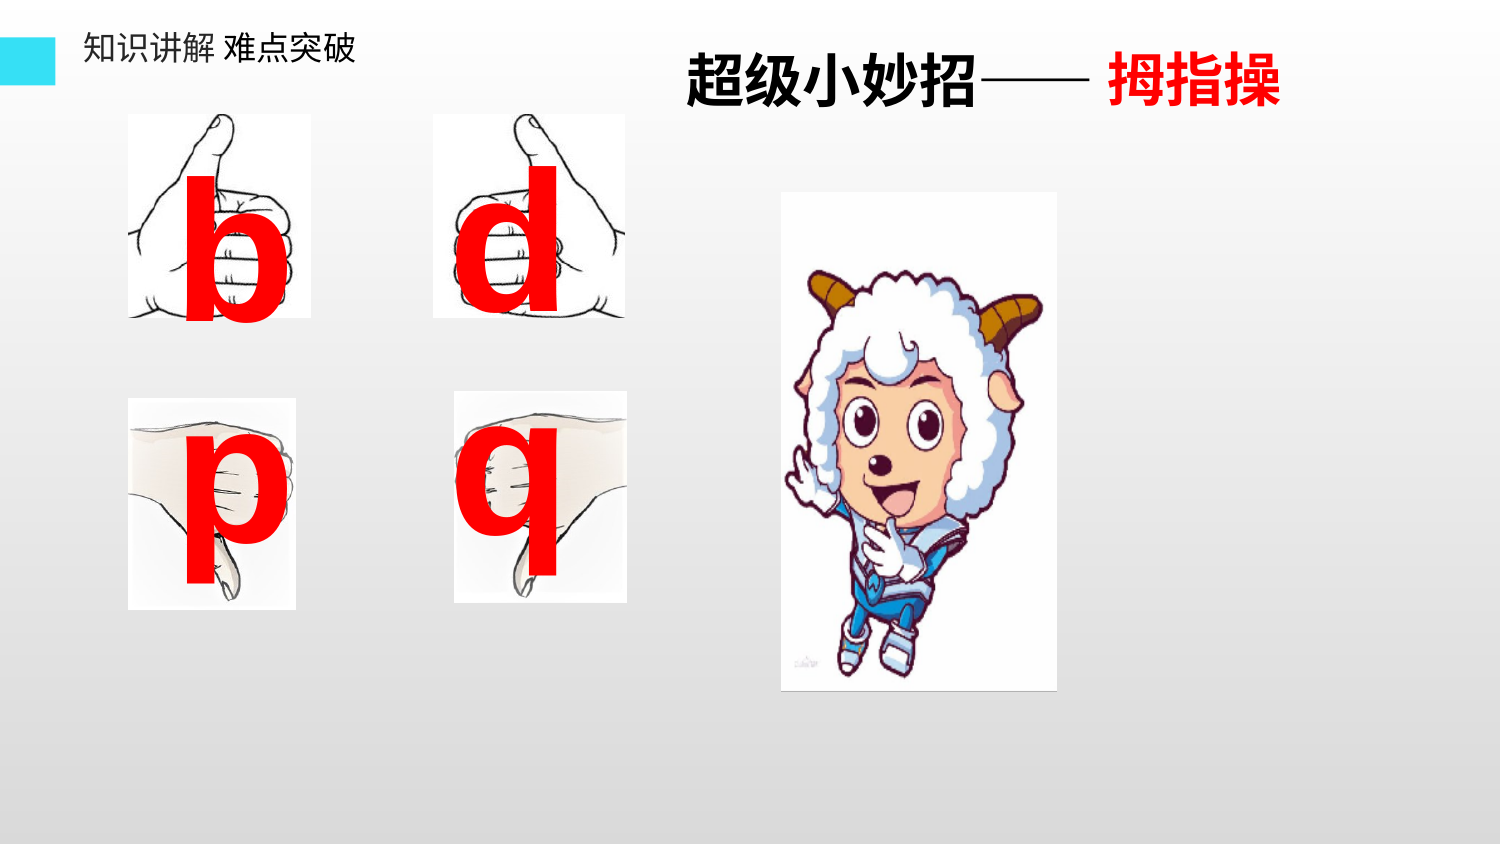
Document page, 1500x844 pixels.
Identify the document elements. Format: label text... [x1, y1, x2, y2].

picture [454, 391, 627, 603]
picture [127, 398, 296, 610]
text_box q [433, 327, 627, 582]
text_box d [433, 104, 627, 327]
picture [433, 114, 626, 318]
text_box 知识讲解 难点突破 [68, 20, 491, 155]
text_box 超级小妙招—— [671, 37, 1125, 122]
text_box p [158, 334, 352, 590]
text_box 拇指操 [1092, 35, 1298, 121]
text_box [0, 36, 56, 86]
text_box b [158, 318, 311, 334]
picture [127, 114, 311, 318]
picture [781, 192, 1057, 693]
